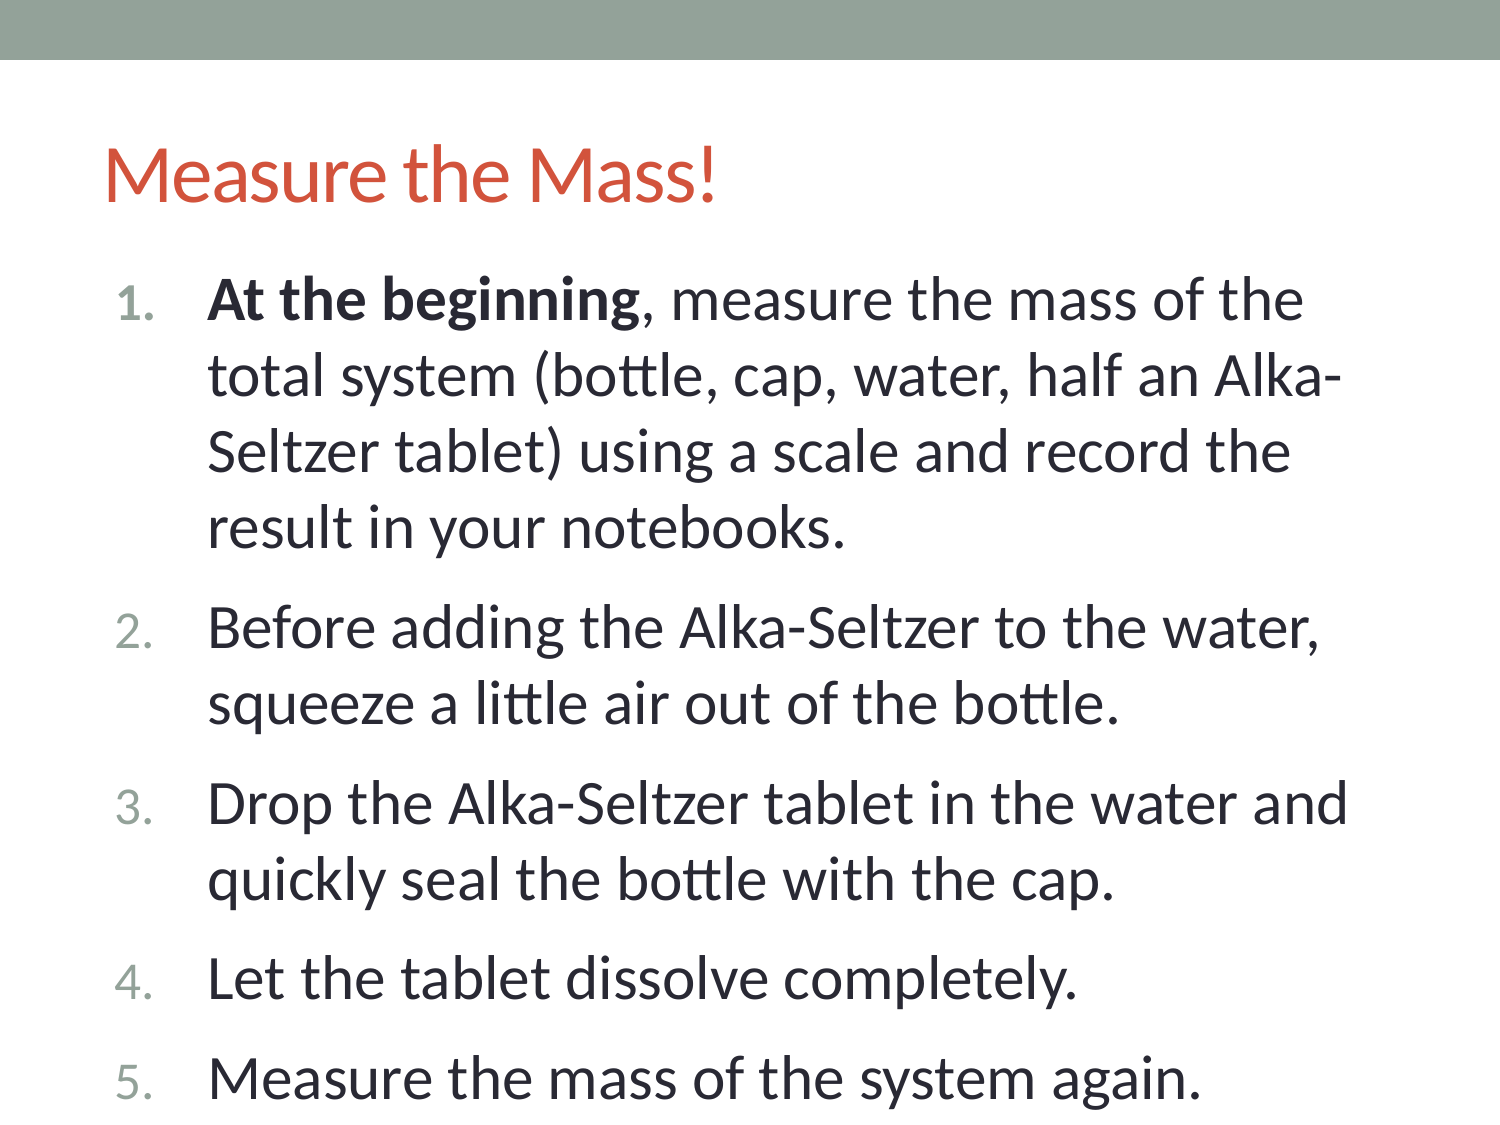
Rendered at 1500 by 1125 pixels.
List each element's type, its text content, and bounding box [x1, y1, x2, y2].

list At the beginning, measure the mass of the total system (bottle, cap, water, half an Alka-Seltzer tablet) using a scale and record the result in your notebooks. Before adding the Alka-Seltzer to the water, squeeze a little air out of the bottle. Drop the Alka-Seltzer tablet in the water and quickly seal the bottle with the cap. Let the tablet dissolve completely. Measure the mass of the system again. [99, 249, 1425, 1125]
title Measure the Mass! [87, 87, 1425, 250]
